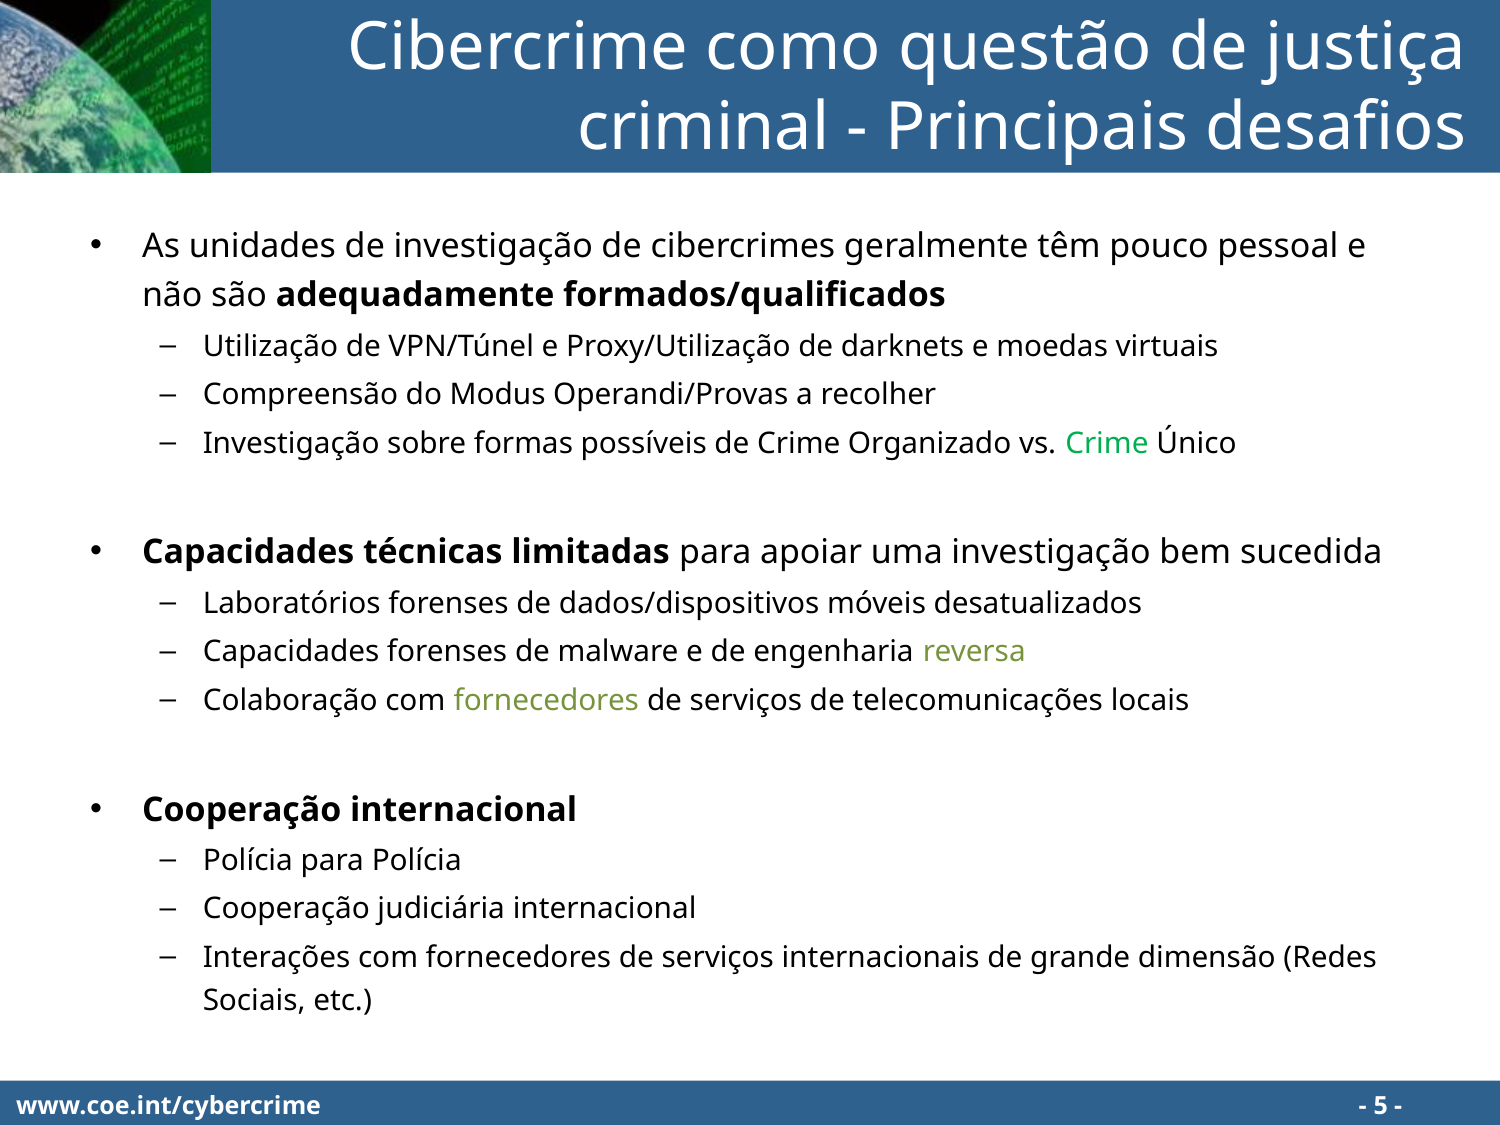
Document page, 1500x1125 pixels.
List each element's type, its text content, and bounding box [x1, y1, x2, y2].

text_box www.coe.int/cybercrime - 5 - [1, 1082, 1500, 1125]
picture [0, 0, 212, 173]
text_box [214, 0, 1500, 175]
list As unidades de investigação de cibercrimes geralmente têm pouco pessoal e não são adequadamente formados/qualificados Utilização de VPN/Túnel e Proxy/Utilização de darknets e moedas virtuais Compreensão do Modus Operandi/Provas a recolher Investigação sobre formas possíveis de Crime Organizado vs. Crime Único Capacidades técnicas limitadas para apoiar uma investigação bem sucedida Laboratórios forenses de dados/dispositivos móveis desatualizados Capacidades forenses de malware e de engenharia reversa Colaboração com fornecedores de serviços de telecomunicações locais Cooperação internacional Polícia para Polícia Cooperação judiciária internacional Interações com fornecedores de serviços internacionais de grande dimensão (Redes Sociais, etc.) [75, 208, 1425, 1059]
text_box Cibercrime como questão de justiça criminal - Principais desafios [230, 0, 1483, 171]
text_box [0, 1079, 1500, 1125]
